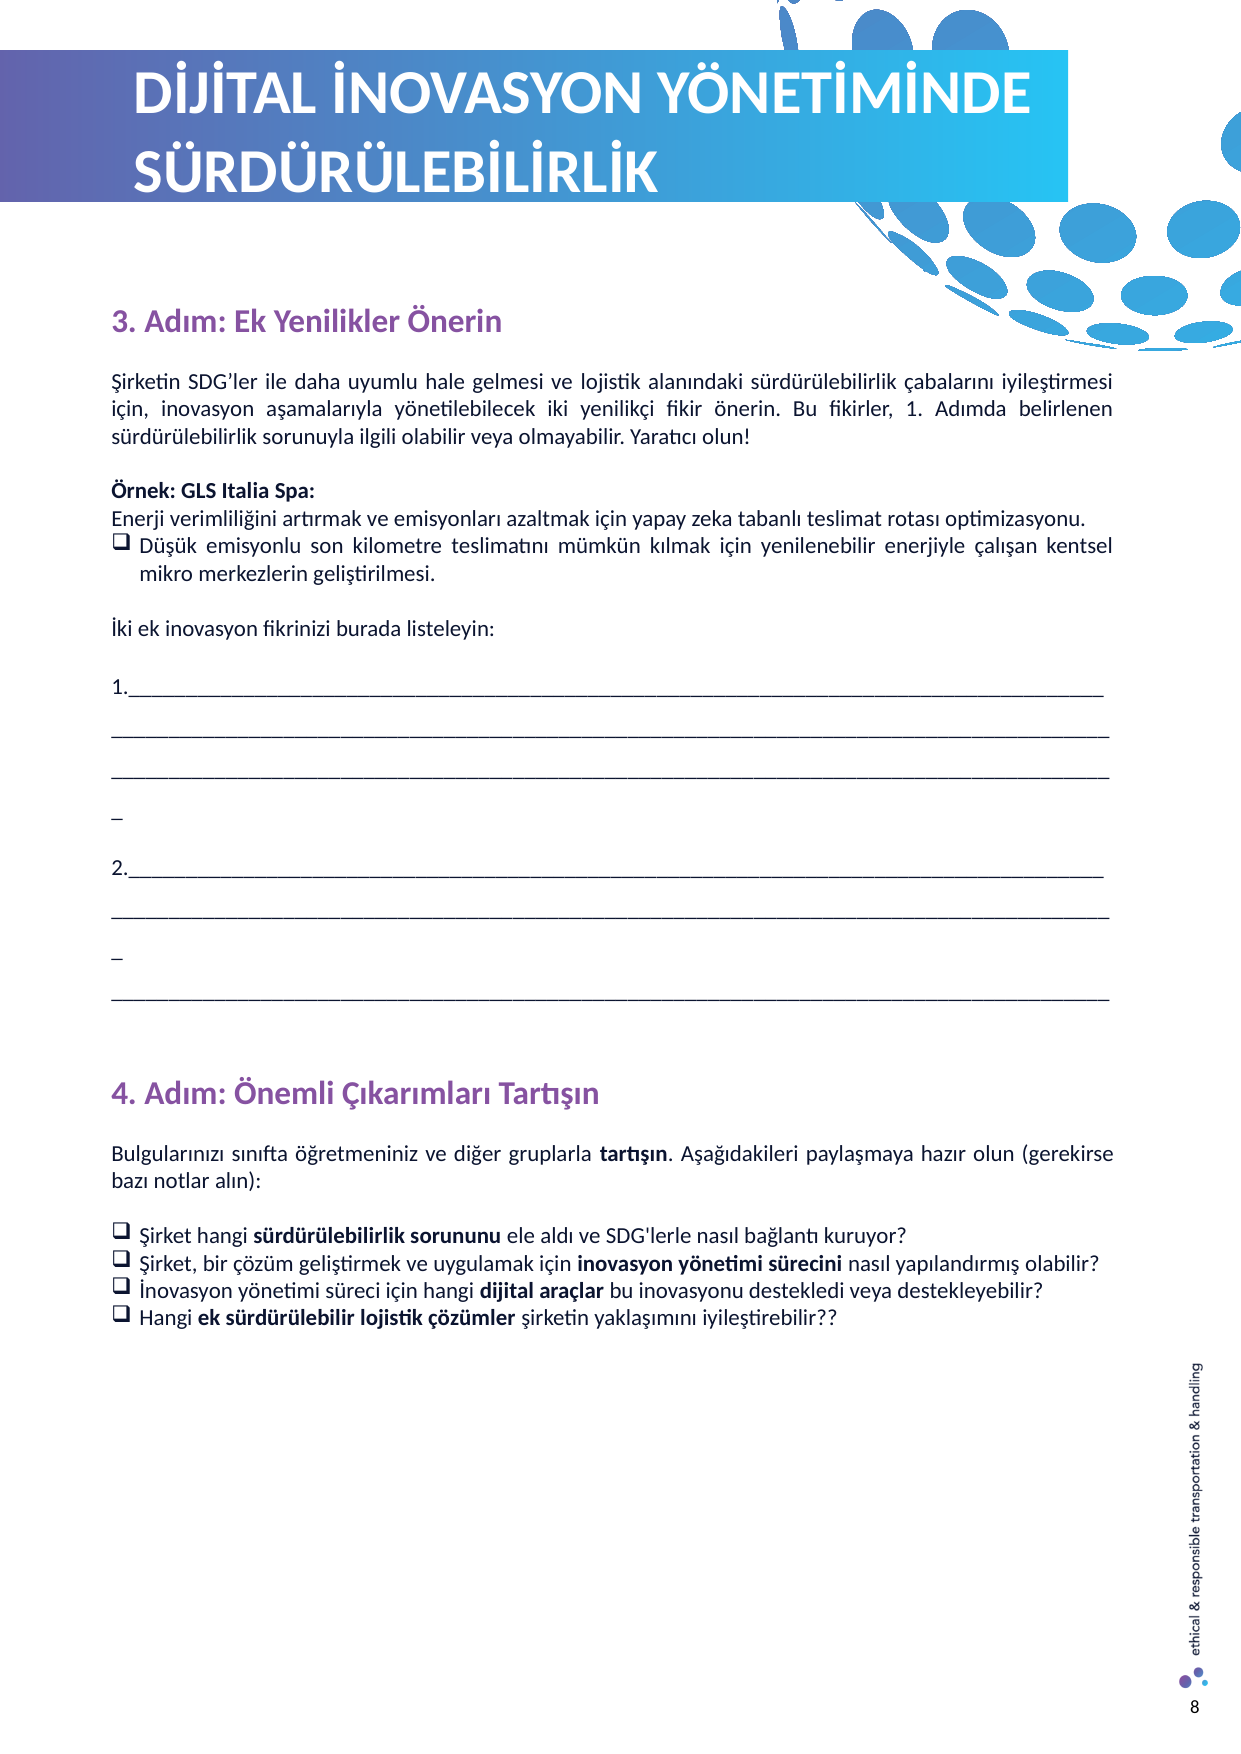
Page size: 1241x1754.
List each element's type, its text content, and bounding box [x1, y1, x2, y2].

text_box [1130, 325, 1149, 345]
list DİJİTAL İNOVASYON YÖNETİMİNDE SÜRDÜRÜLEBİLİRLİK [0, 50, 1069, 202]
text_box [888, 202, 949, 243]
slide_number 8 [1153, 1676, 1215, 1736]
text_box [1122, 276, 1188, 316]
text_box [779, 6, 799, 50]
text_box [932, 10, 1009, 50]
text_box [945, 285, 962, 291]
text_box [946, 256, 1008, 291]
text_box [1026, 270, 1091, 291]
text_box [1221, 112, 1241, 172]
picture [1179, 1357, 1217, 1680]
text_box [1220, 270, 1241, 306]
text_box [788, 0, 800, 4]
text_box [852, 9, 913, 50]
text_box 3. Adım: Ek Yenilikler Önerin Şirketin SDG’ler ile daha uyumlu hale gelmesi ve lojistik alanındaki sürdürülebilirlik çabalarını iyileştirmesi için, inovasyon aşamalarıyla yönetilebilecek iki yenilikçi fikir önerin. Bu fikirler, 1. Adımda belirlenen sürdürülebilirlik sorunuyla ilgili olabilir veya olmayabilir. Yaratıcı olun! Örnek: GLS Italia Spa: Enerji verimliliğini artırmak ve emisyonları azaltmak için yapay zeka tabanlı teslimat rotası optimizasyonu. Düşük emisyonlu son kilometre teslimatını mümkün kılmak için yenilenebilir enerjiyle çalışan kentsel mikro merkezlerin geliştirilmesi. İki ek inovasyon fikrinizi burada listeleyin: 1.____________________________________________________________________________________________________________________________________________________________________________________________________________________________________________________________________ 2._____________________________________________________________________________________________________________________________________________________________________________ _______________________________________________________________________________________ 4. Adım: Önemli Çıkarımları Tartışın Bulgularınızı sınıfta öğretmeniniz ve diğer gruplarla tartışın. Aşağıdakileri paylaşmaya hazır olun (gerekirse bazı notlar alın): Şirket hangi sürdürülebilirlik sorununu ele aldı ve SDG'lerle nasıl bağlantı kuruyor? Şirket, bir çözüm geliştirmek ve uygulamak için inovasyon yönetimi sürecini nasıl yapılandırmış olabilir? İnovasyon yönetimi süreci için hangi dijital araçlar bu inovasyonu destekledi veya destekleyebilir? Hangi ek sürdürülebilir lojistik çözümler şirketin yaklaşımını iyileştirebilir?? [96, 291, 1130, 644]
text_box [1213, 340, 1241, 348]
text_box [963, 202, 1036, 257]
text_box [1059, 203, 1137, 263]
text_box [1174, 321, 1233, 343]
text_box [855, 202, 939, 276]
text_box [1167, 200, 1240, 258]
